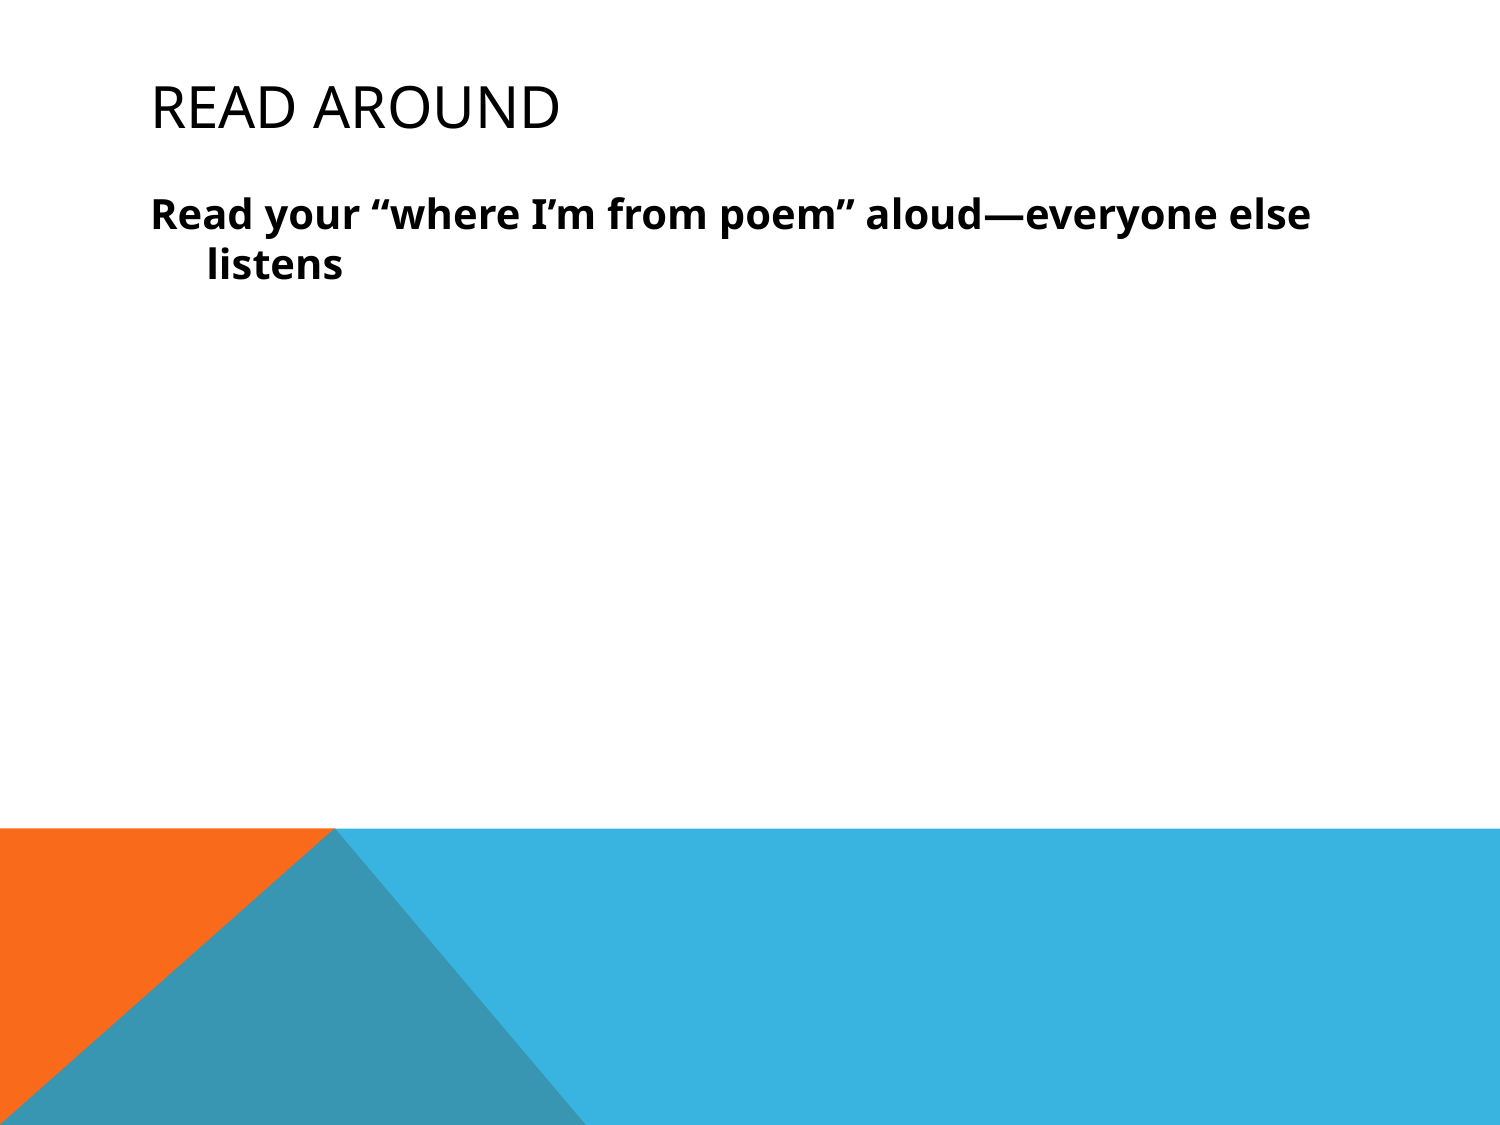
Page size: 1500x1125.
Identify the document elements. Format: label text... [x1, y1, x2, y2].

list Read your “where I’m from poem” aloud—everyone else listens [135, 180, 1369, 768]
title Read Around [135, 60, 1369, 150]
